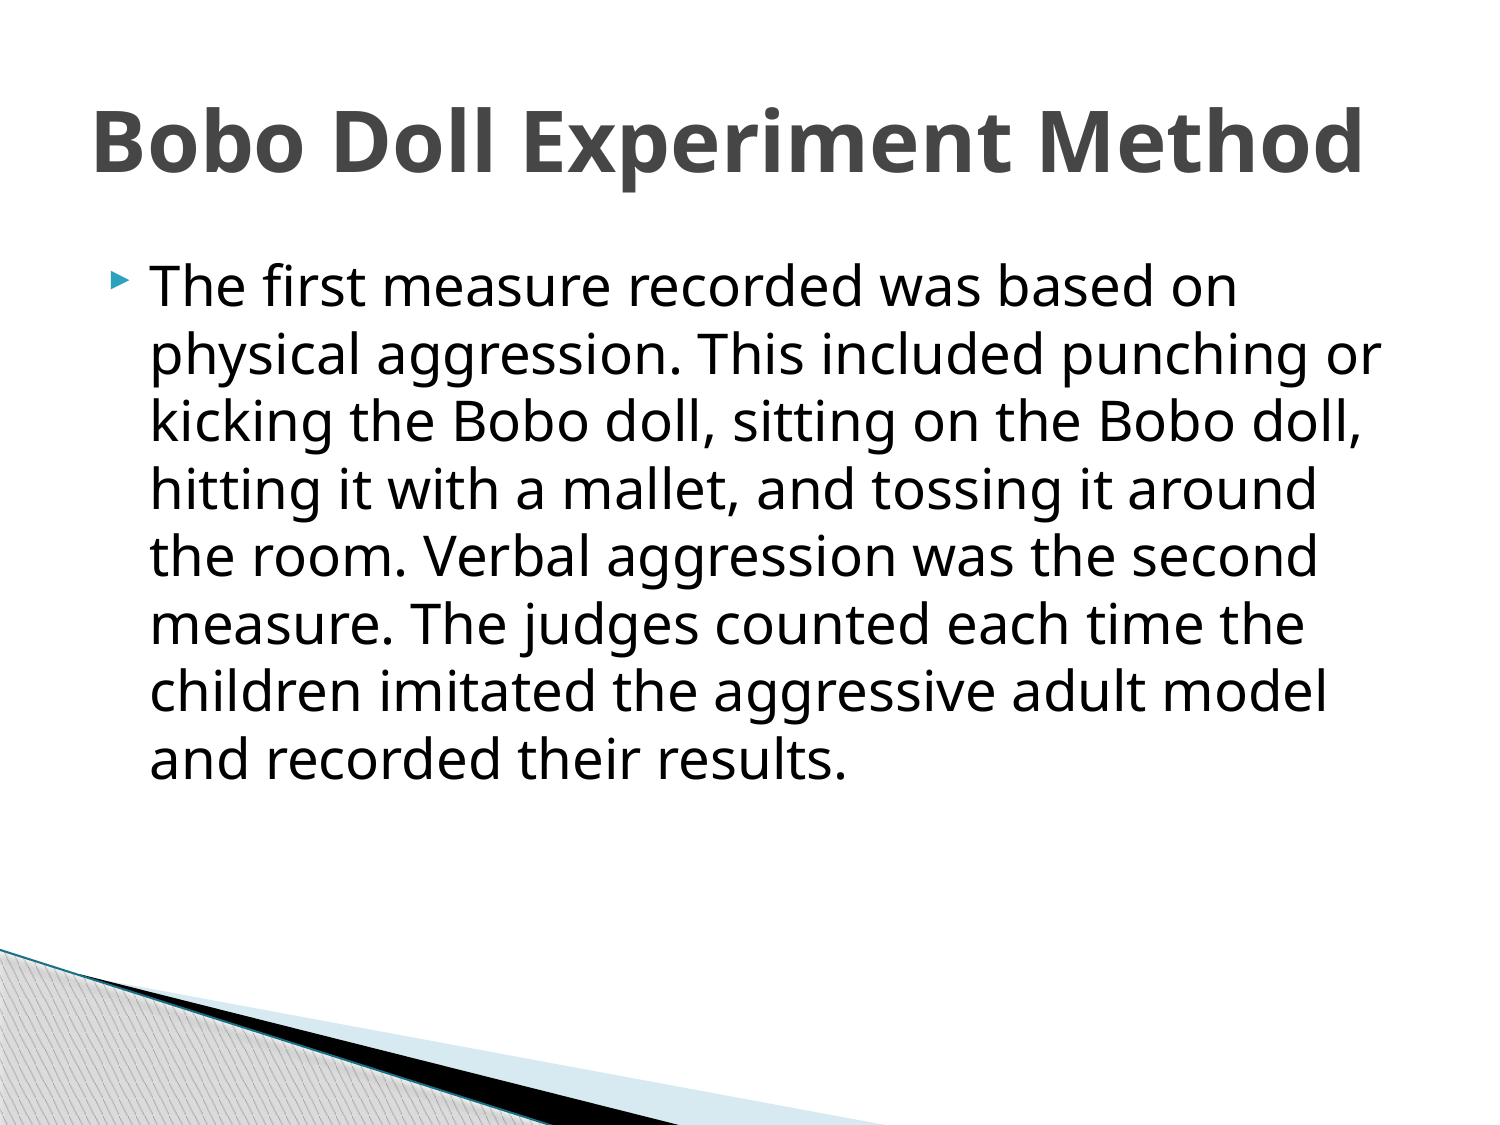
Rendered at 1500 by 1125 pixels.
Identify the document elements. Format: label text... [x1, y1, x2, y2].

title Bobo Doll Experiment Method [75, 45, 1425, 233]
list The first measure recorded was based on physical aggression. This included punching or kicking the Bobo doll, sitting on the Bobo doll, hitting it with a mallet, and tossing it around the room. Verbal aggression was the second measure. The judges counted each time the children imitated the aggressive adult model and recorded their results. [75, 243, 1425, 986]
